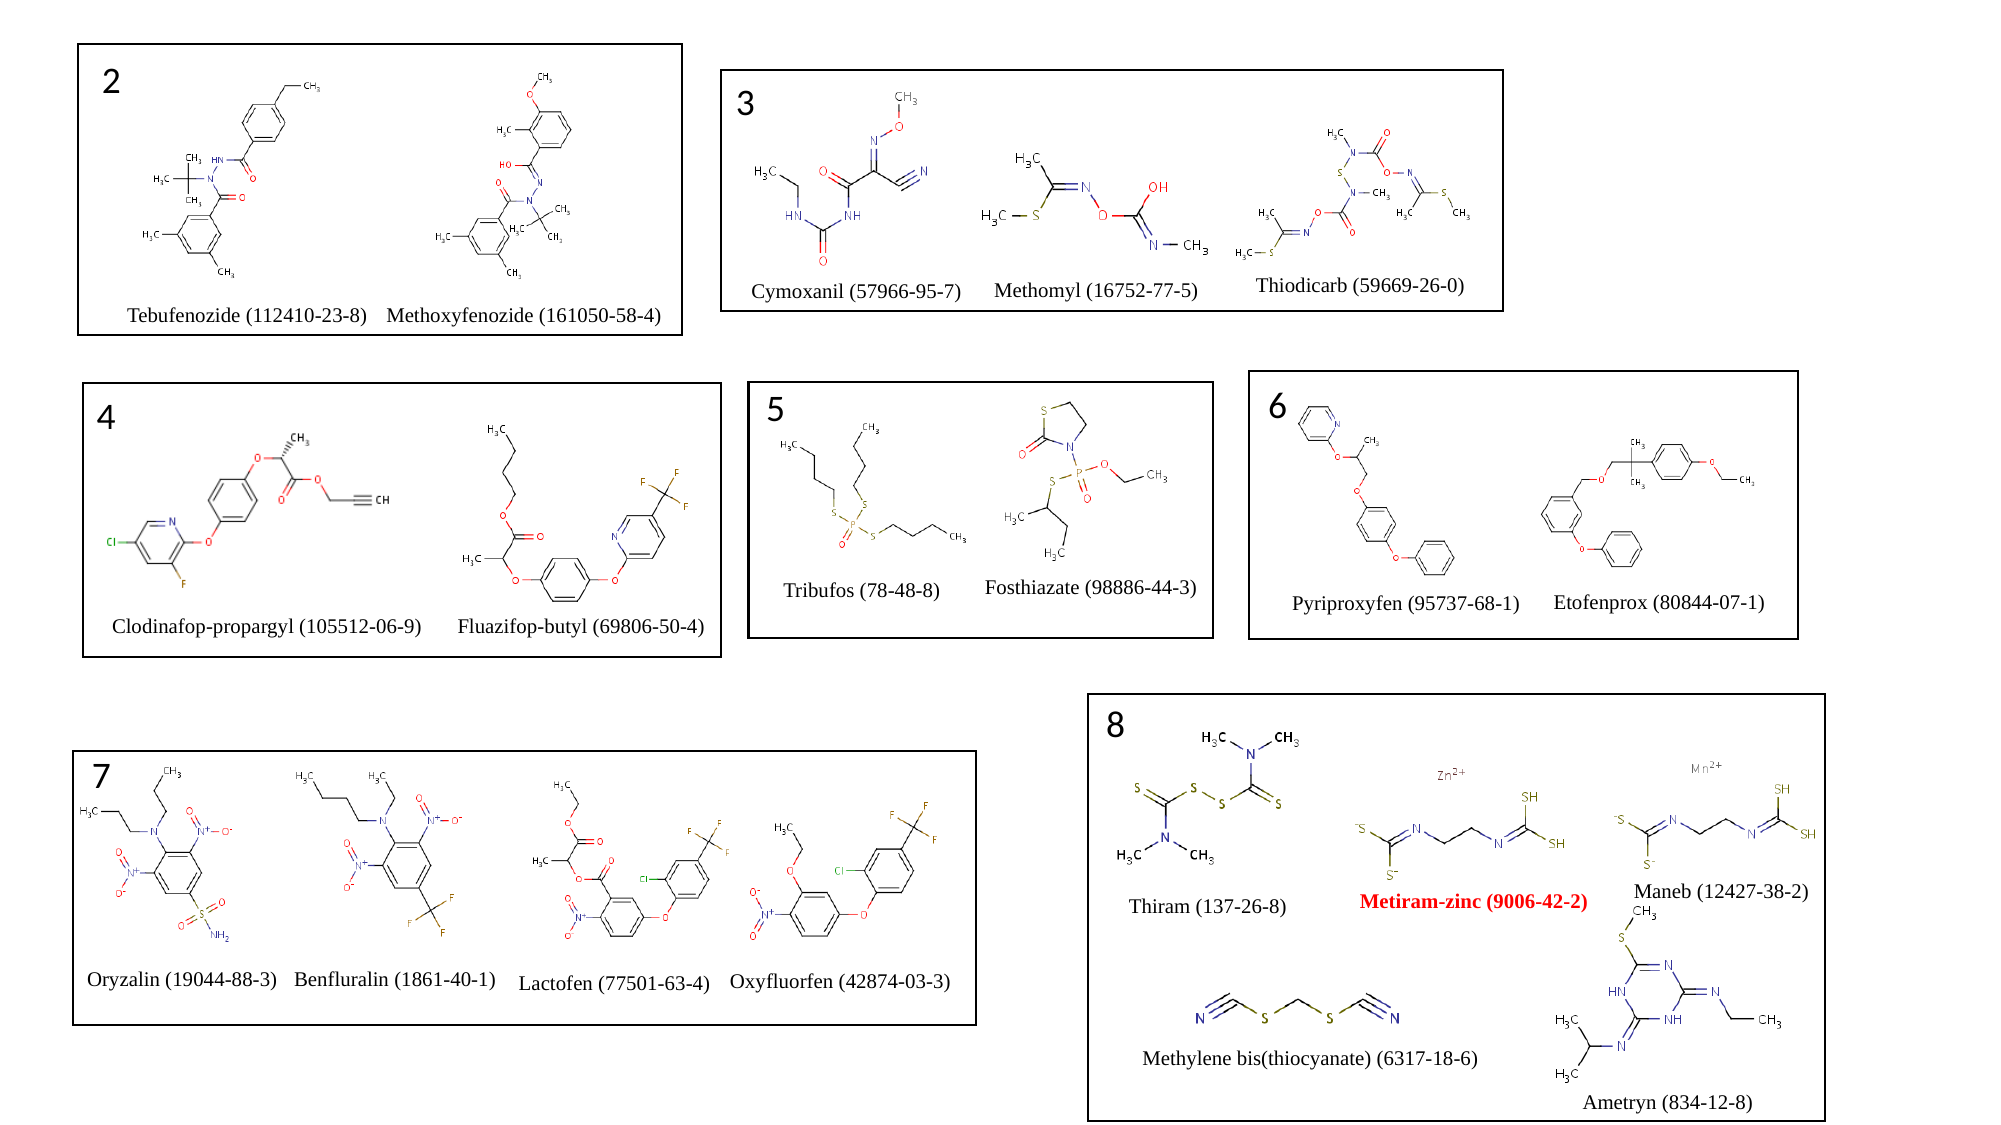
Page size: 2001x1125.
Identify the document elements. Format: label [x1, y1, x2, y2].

text_box [748, 376, 1214, 639]
text_box [81, 383, 721, 657]
text_box [78, 43, 683, 335]
text_box [720, 69, 1504, 312]
text_box [64, 743, 976, 1026]
text_box [1088, 692, 1826, 1122]
text_box [1248, 371, 1799, 640]
